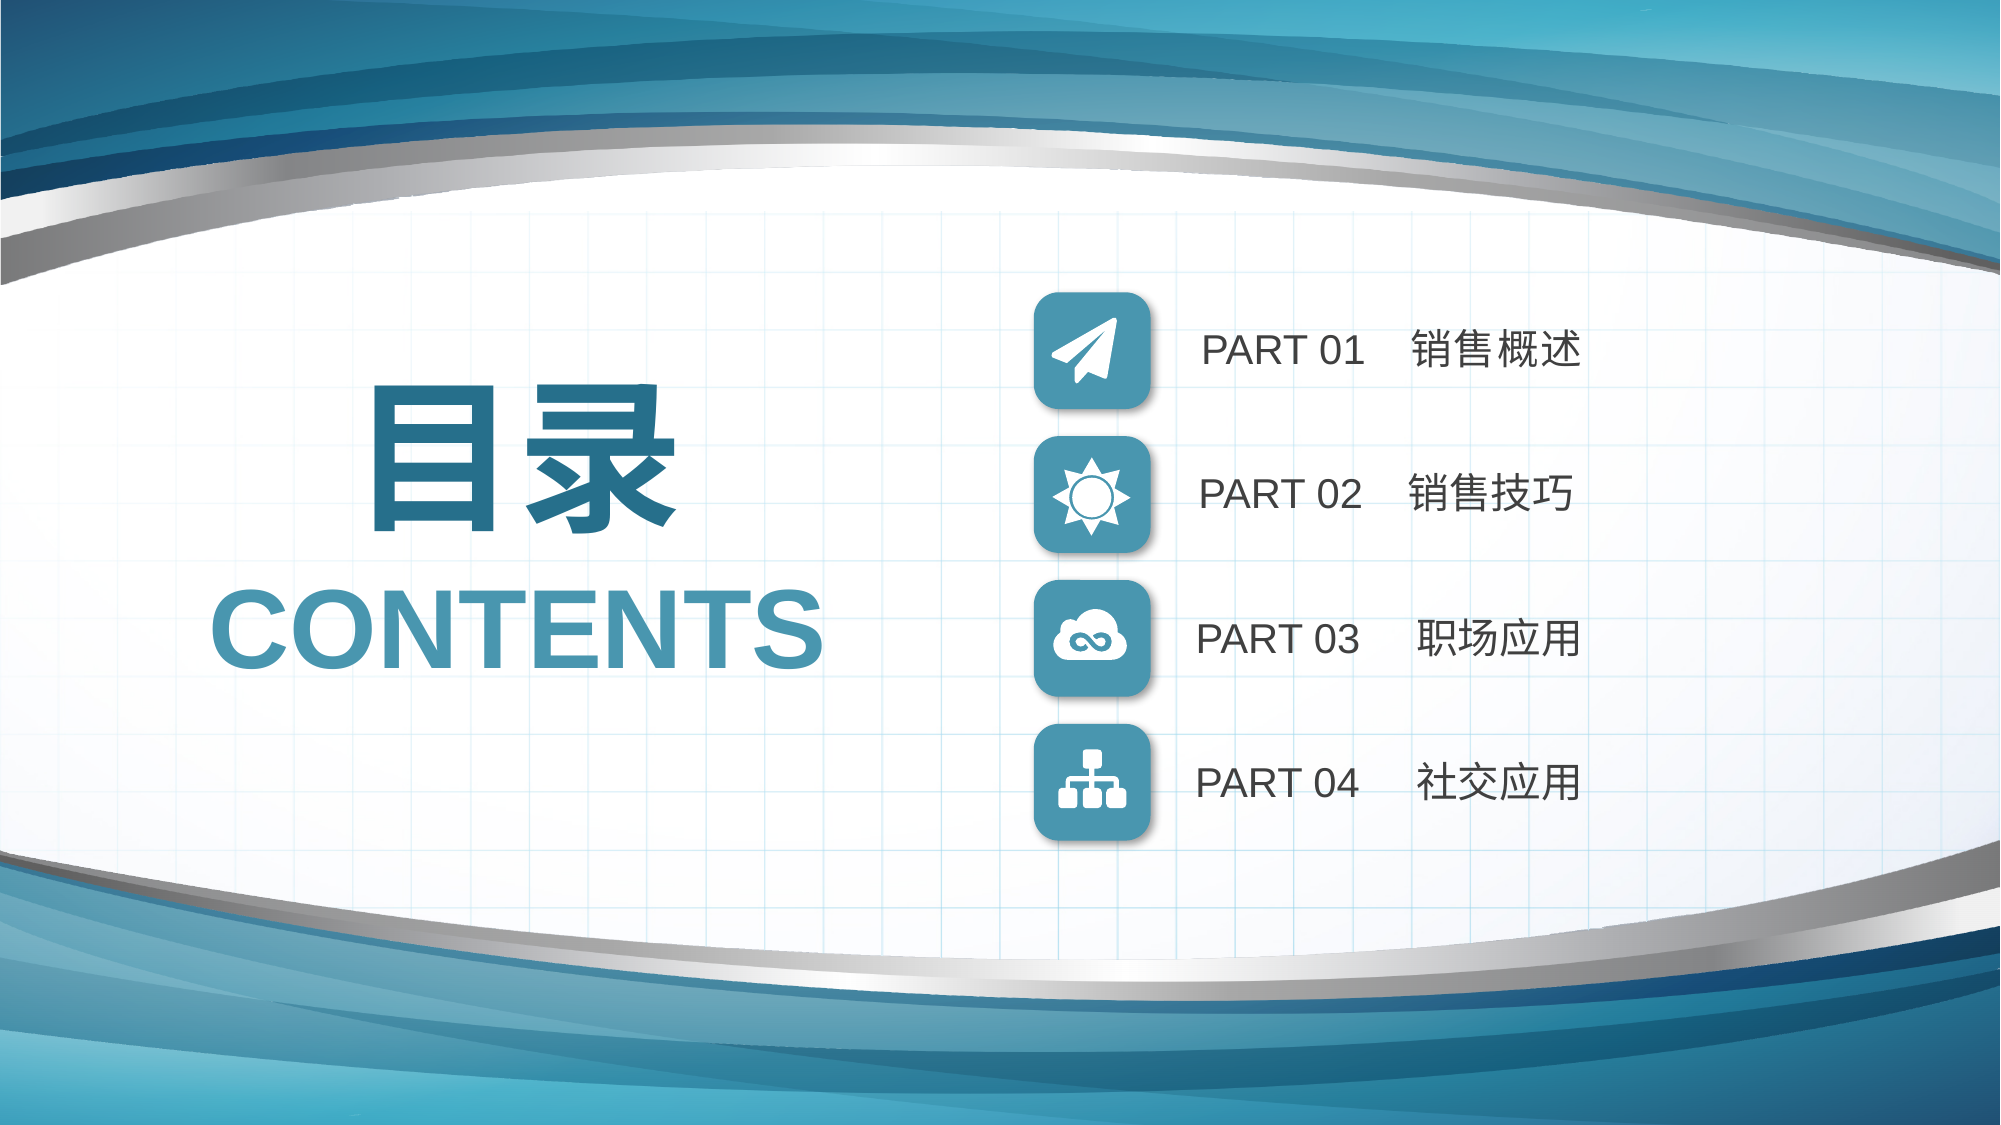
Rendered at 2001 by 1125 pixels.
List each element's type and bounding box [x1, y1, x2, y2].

text_box [1033, 723, 1596, 841]
picture [0, 0, 2000, 1125]
text_box [1033, 436, 1590, 553]
text_box [1033, 292, 1600, 409]
text_box [1033, 580, 1596, 697]
